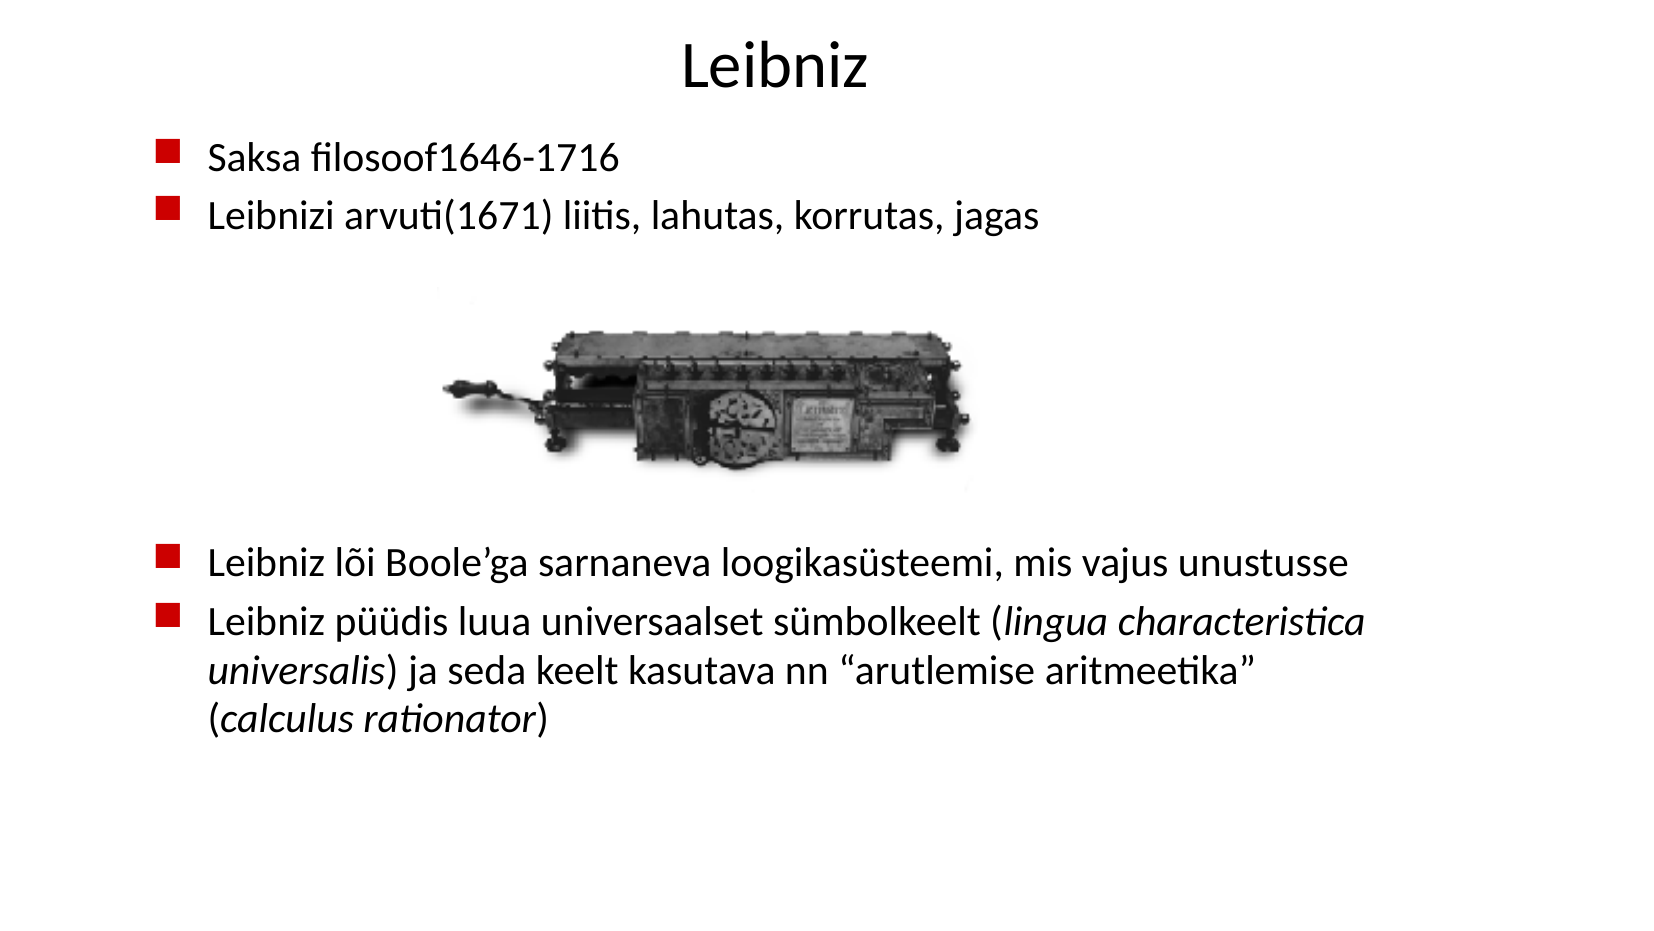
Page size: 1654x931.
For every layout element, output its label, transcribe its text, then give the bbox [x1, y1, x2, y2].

picture [437, 287, 980, 513]
title Leibniz [137, 0, 1413, 100]
list Saksa filosoof1646-1716 Leibnizi arvuti(1671) liitis, lahutas, korrutas, jagas Leibniz lõi Boole’ga sarnaneva loogikasüsteemi, mis vajus unustusse Leibniz püüdis luua universaalset sümbolkeelt (lingua characteristica universalis) ja seda keelt kasutava nn “arutlemise aritmeetika” (calculus rationator) [137, 125, 1425, 931]
